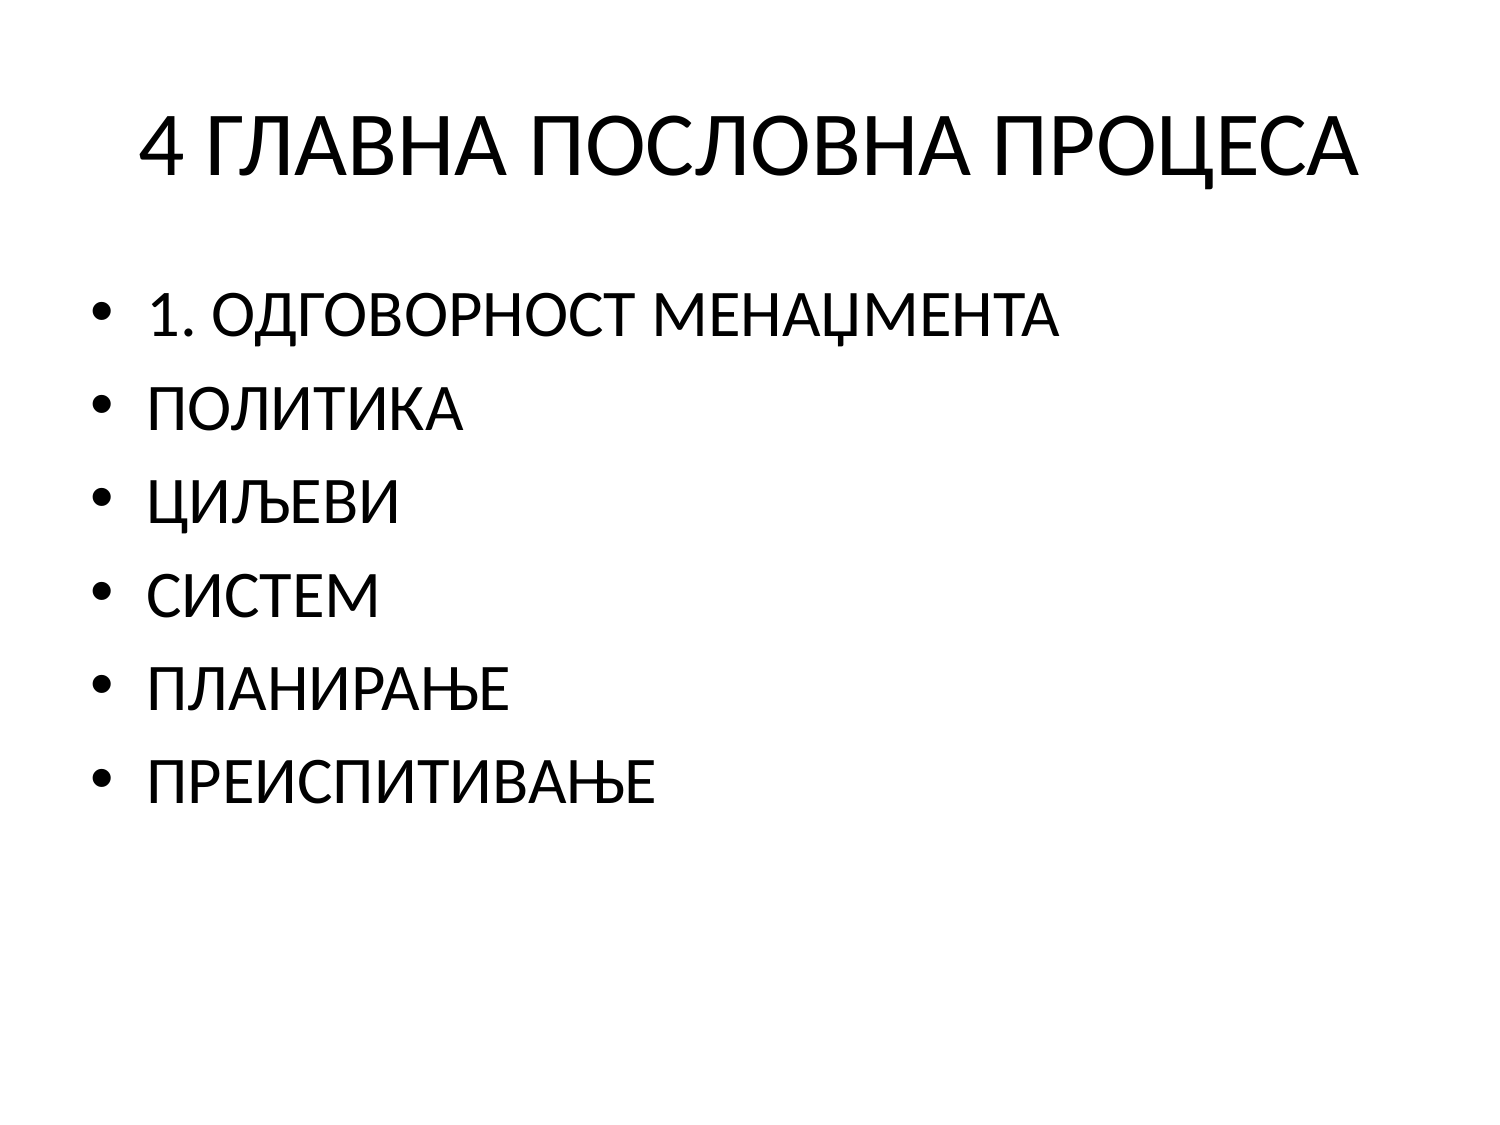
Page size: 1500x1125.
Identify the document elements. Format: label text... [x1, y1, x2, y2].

title 4 ГЛАВНА ПОСЛОВНА ПРОЦЕСА [75, 45, 1425, 233]
list 1. ОДГОВОРНОСТ МЕНАЏМЕНТА ПОЛИТИКА ЦИЉЕВИ СИСТЕМ ПЛАНИРАЊЕ ПРЕИСПИТИВАЊЕ [75, 262, 1425, 1005]
